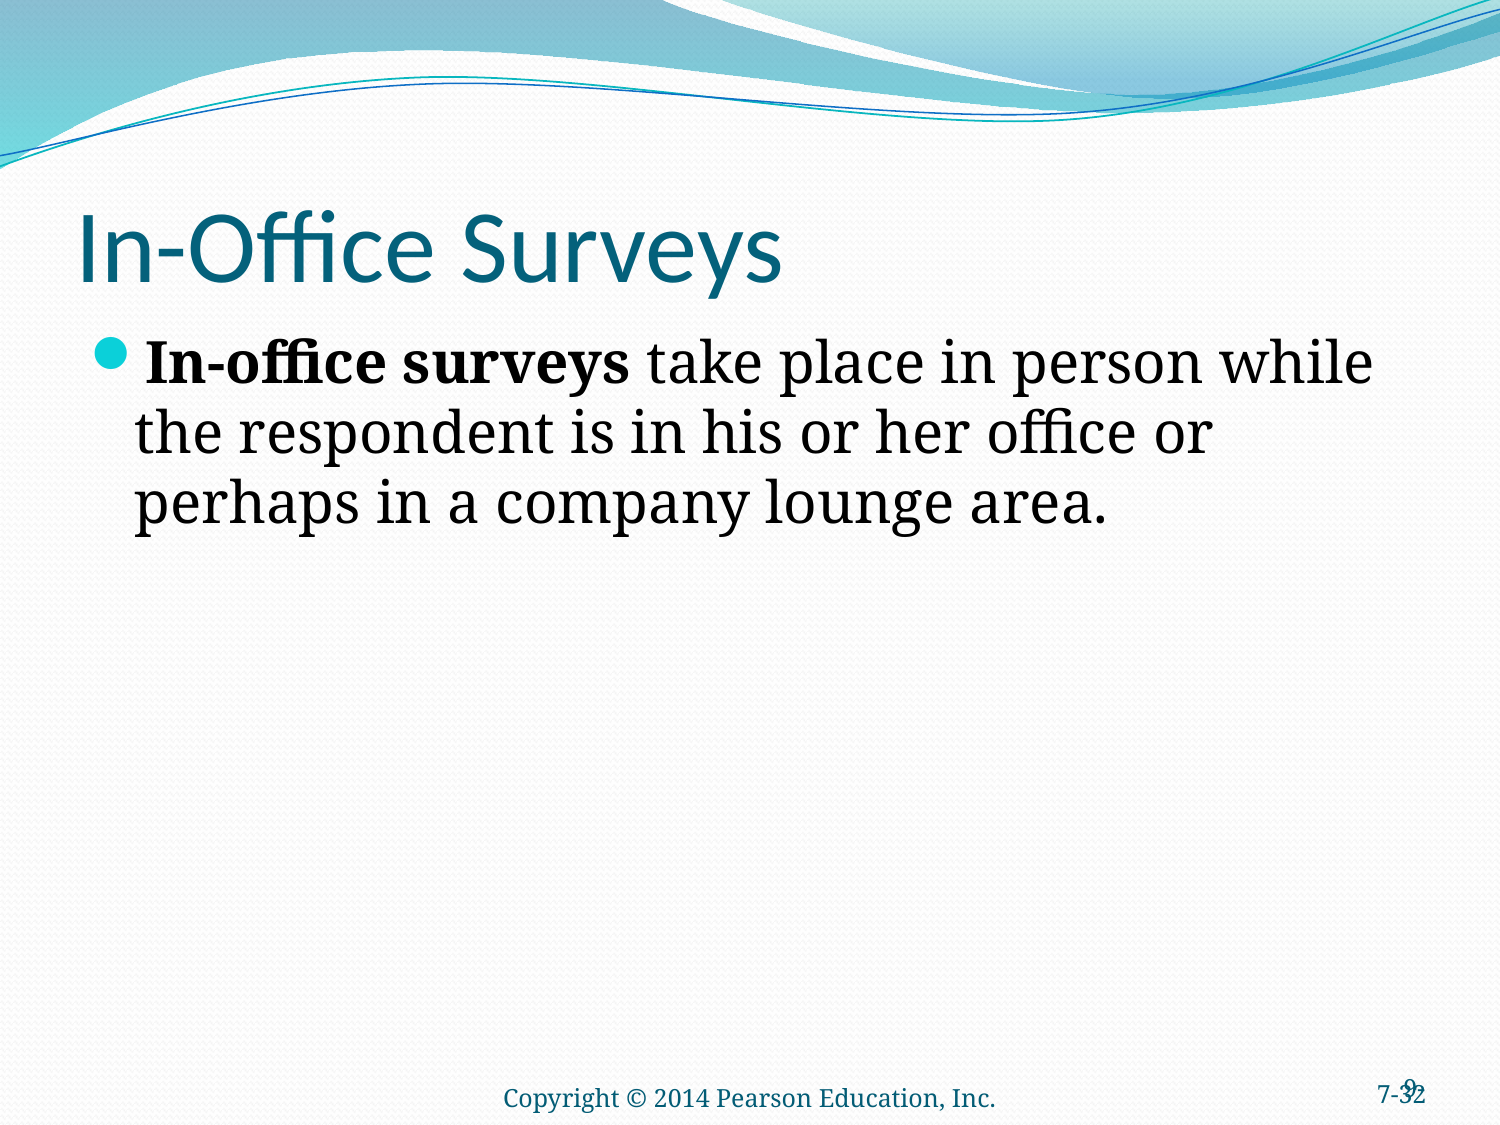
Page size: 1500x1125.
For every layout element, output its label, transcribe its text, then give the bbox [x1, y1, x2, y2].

slide_number 9- [1299, 1042, 1425, 1103]
list In-office surveys take place in person while the respondent is in his or her office or perhaps in a company lounge area. [74, 317, 1426, 1038]
title In-Office Surveys [74, 115, 1426, 304]
